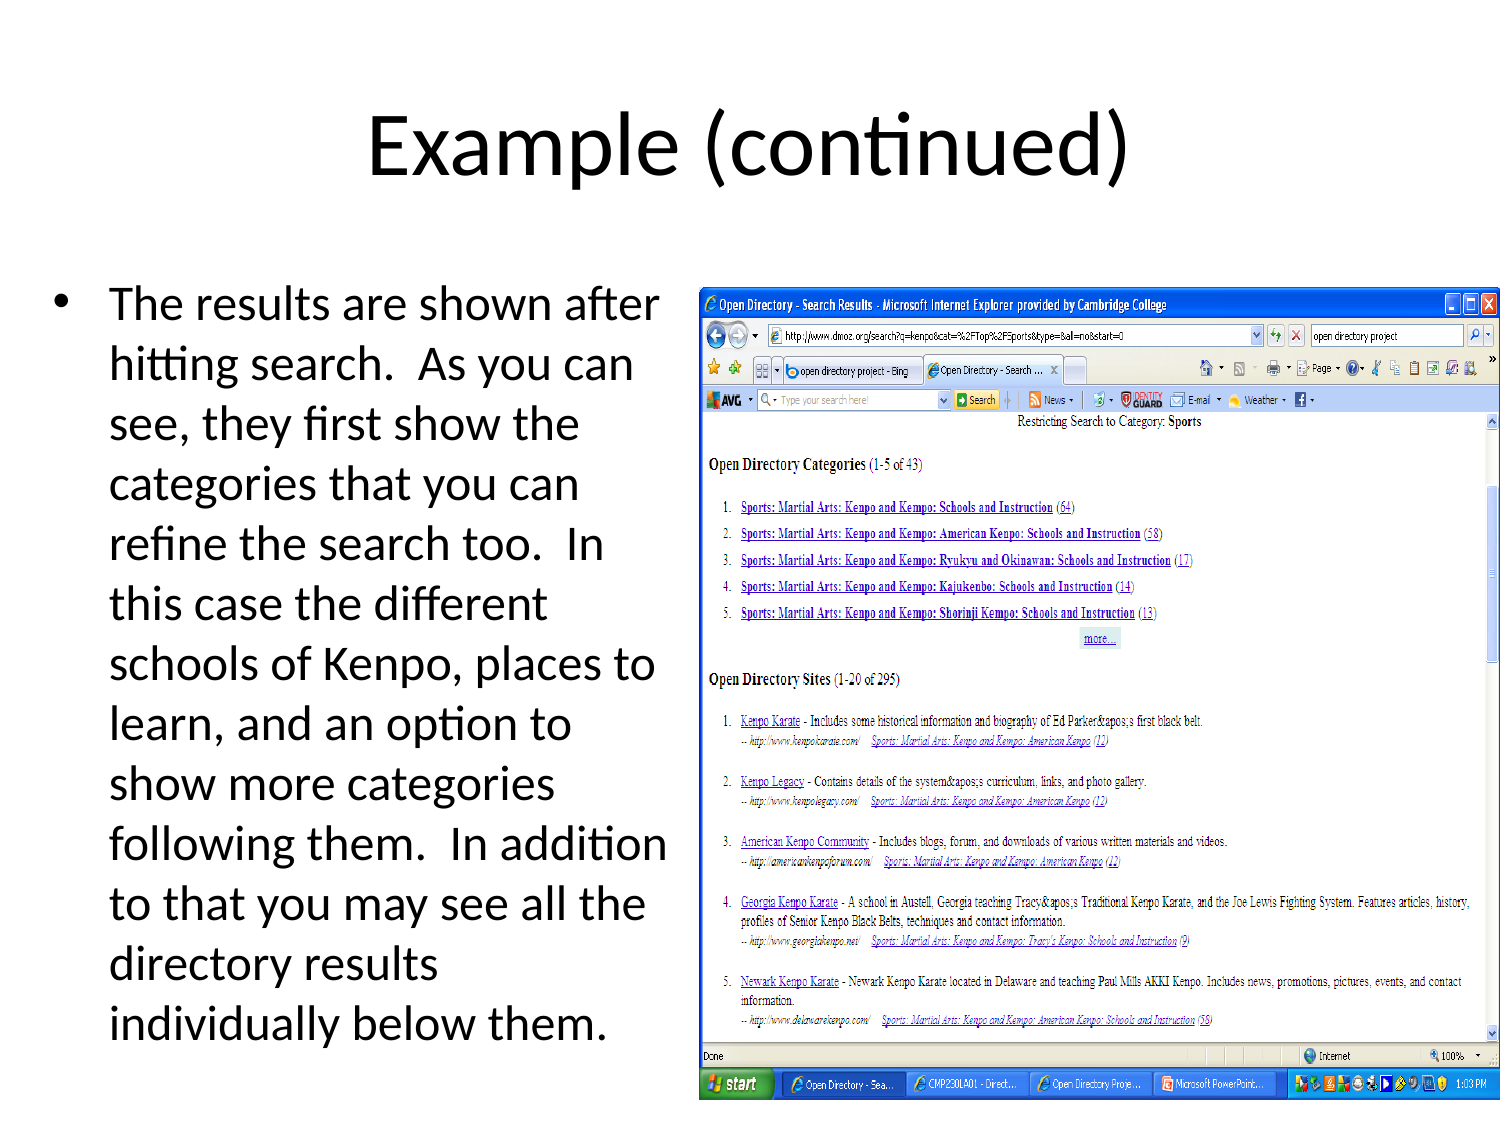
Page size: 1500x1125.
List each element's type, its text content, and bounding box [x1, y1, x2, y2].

picture [699, 287, 1500, 1101]
list The results are shown after hitting search. As you can see, they first show the categories that you can refine the search too. In this case the different schools of Kenpo, places to learn, and an option to show more categories following them. In addition to that you may see all the directory results individually below them. [37, 262, 688, 1100]
title Example (continued) [75, 45, 1425, 233]
